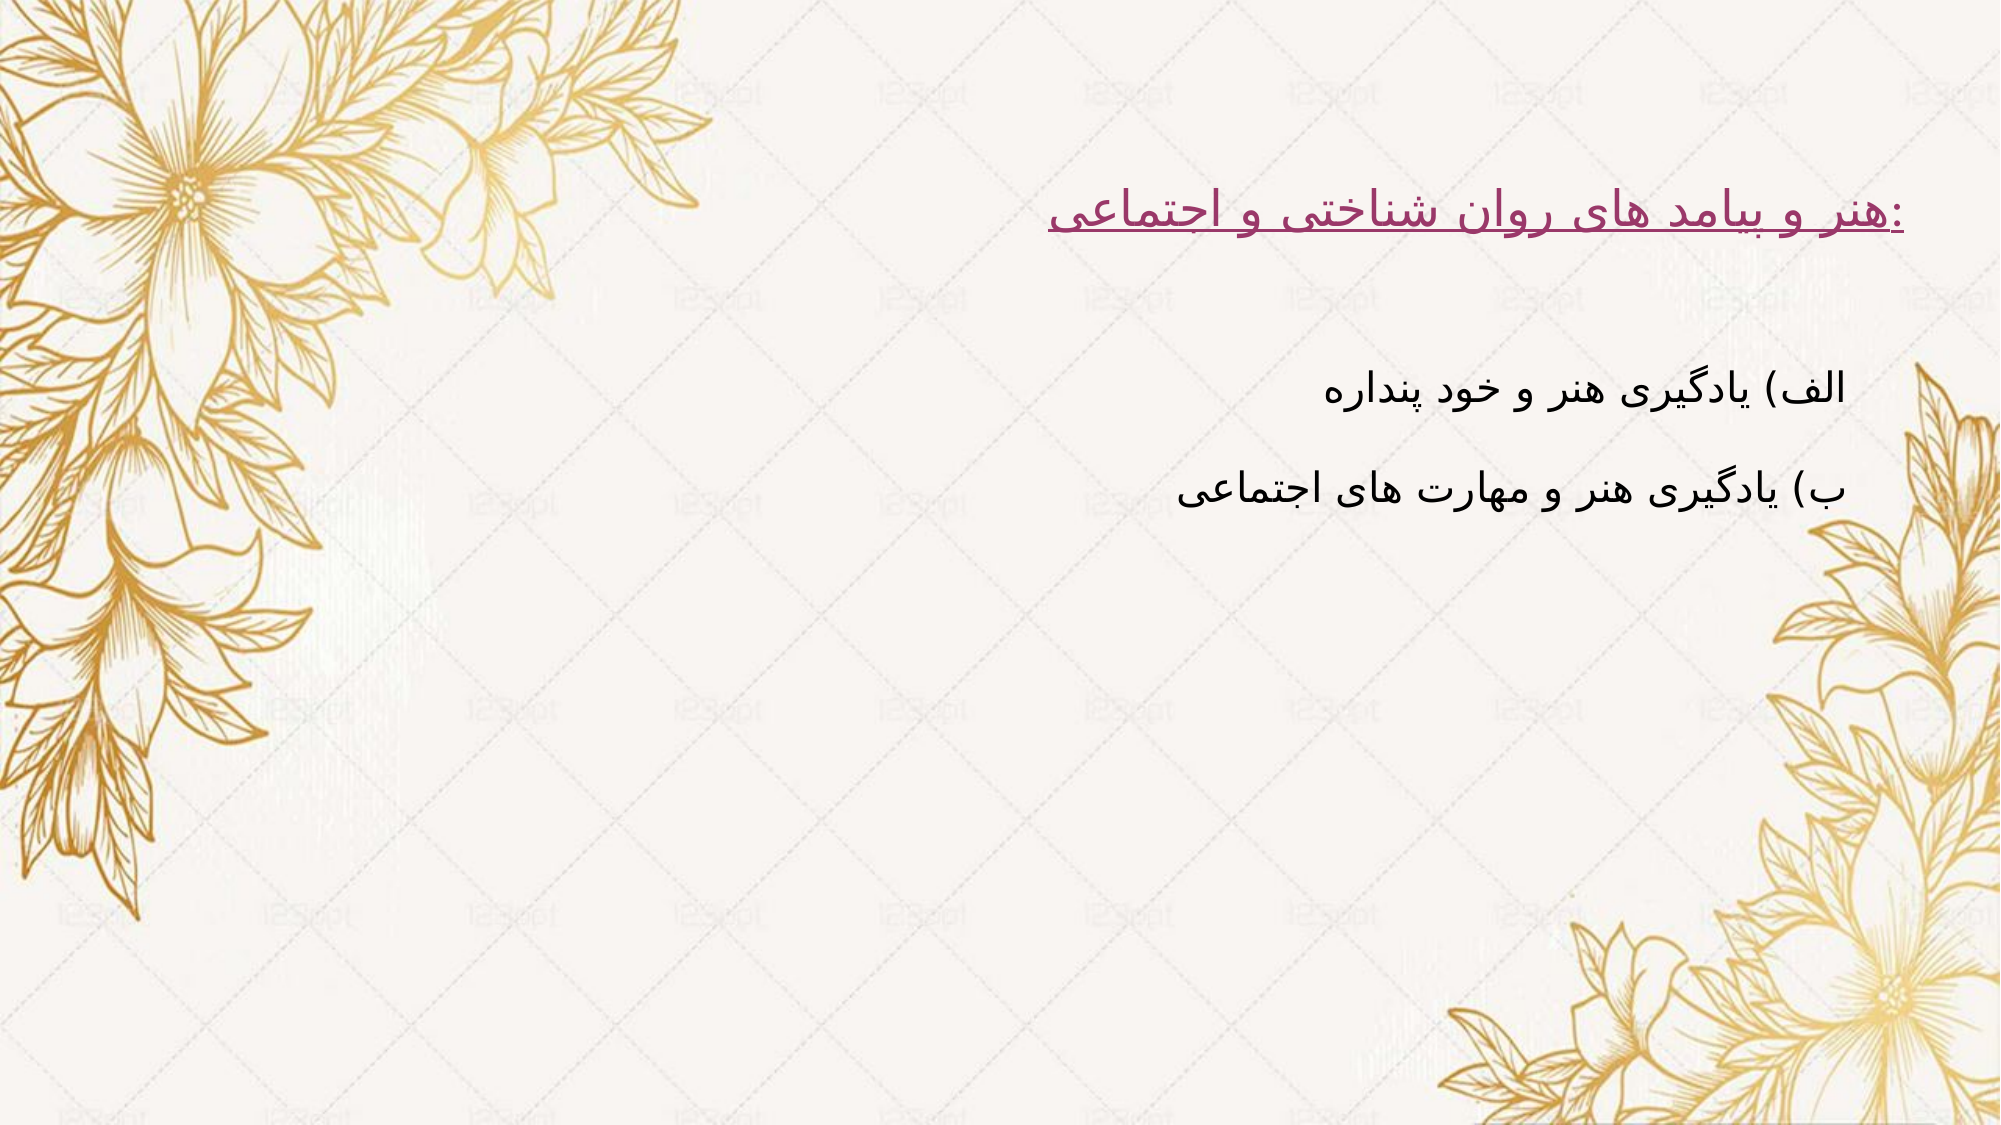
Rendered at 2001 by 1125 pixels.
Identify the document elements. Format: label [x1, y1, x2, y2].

list [0, 0, 2000, 1125]
